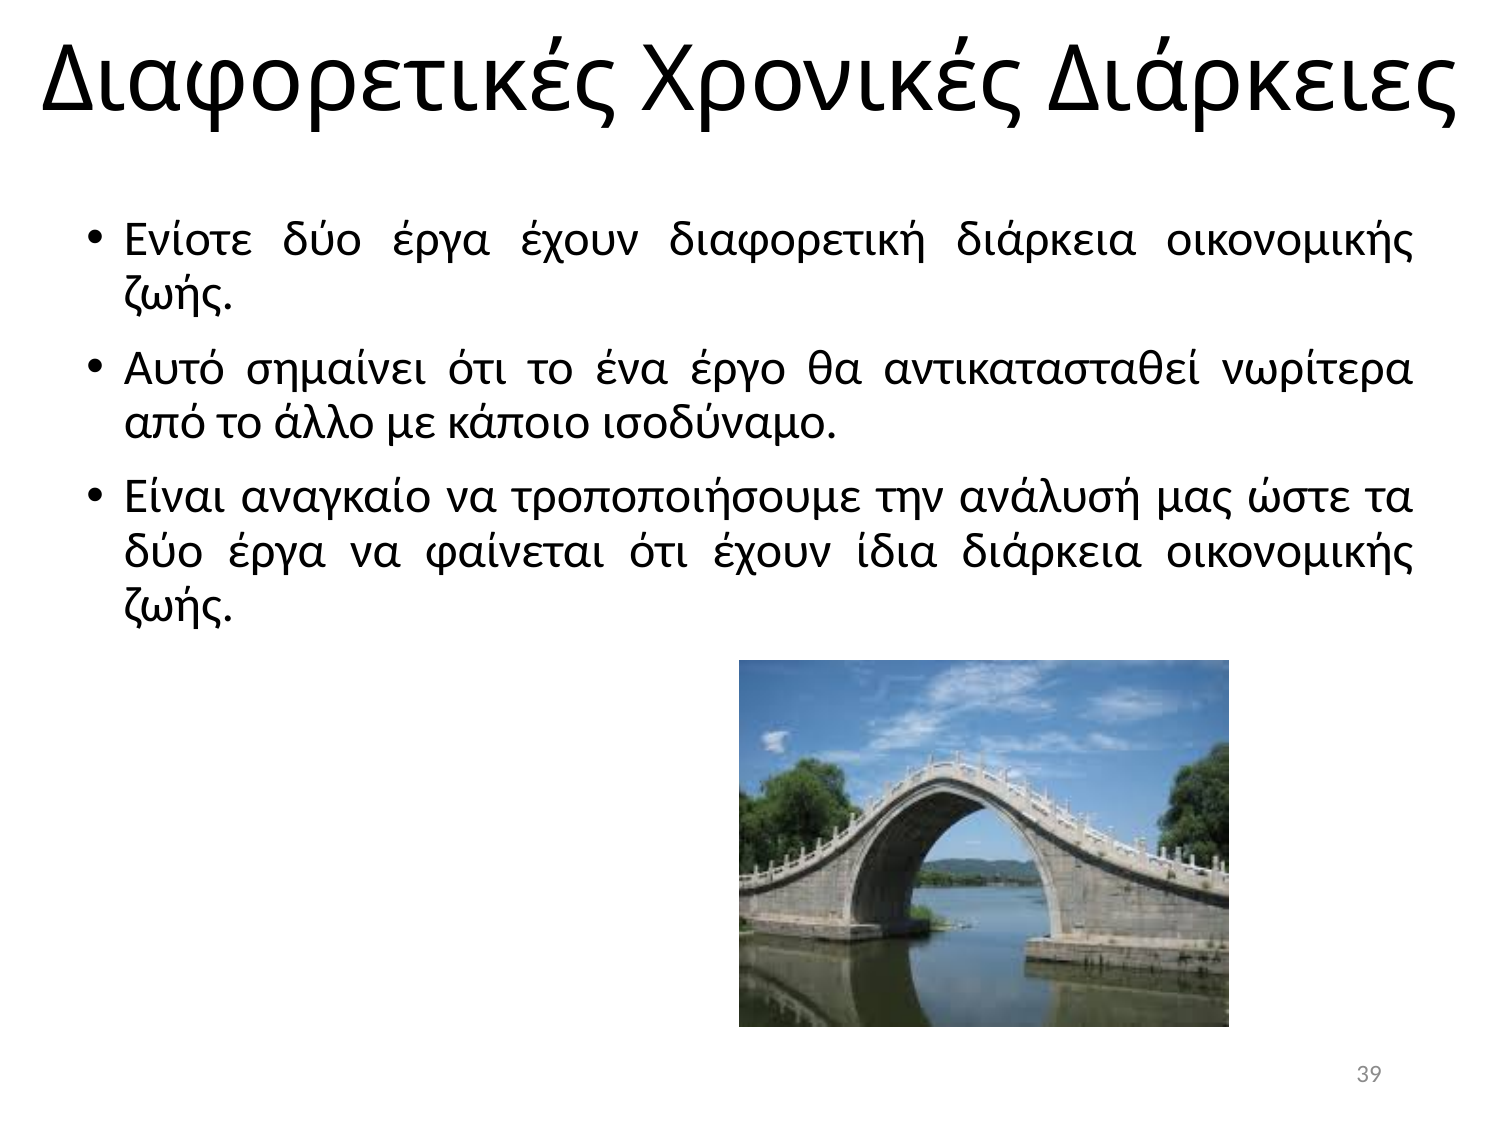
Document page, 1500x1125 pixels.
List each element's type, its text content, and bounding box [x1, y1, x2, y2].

slide_number 39 [1059, 1042, 1397, 1103]
picture [738, 660, 1229, 1027]
list Ενίοτε δύο έργα έχουν διαφορετική διάρκεια οικονομικής ζωής. Αυτό σημαίνει ότι το ένα έργο θα αντικατασταθεί νωρίτερα από το άλλο με κάποιο ισοδύναμο. Είναι αναγκαίο να τροποποιήσουμε την ανάλυσή μας ώστε τα δύο έργα να φαίνεται ότι έχουν ίδια διάρκεια οικονομικής ζωής. [71, 204, 1429, 919]
title Διαφορετικές Χρονικές Διάρκειες [0, 0, 1500, 161]
